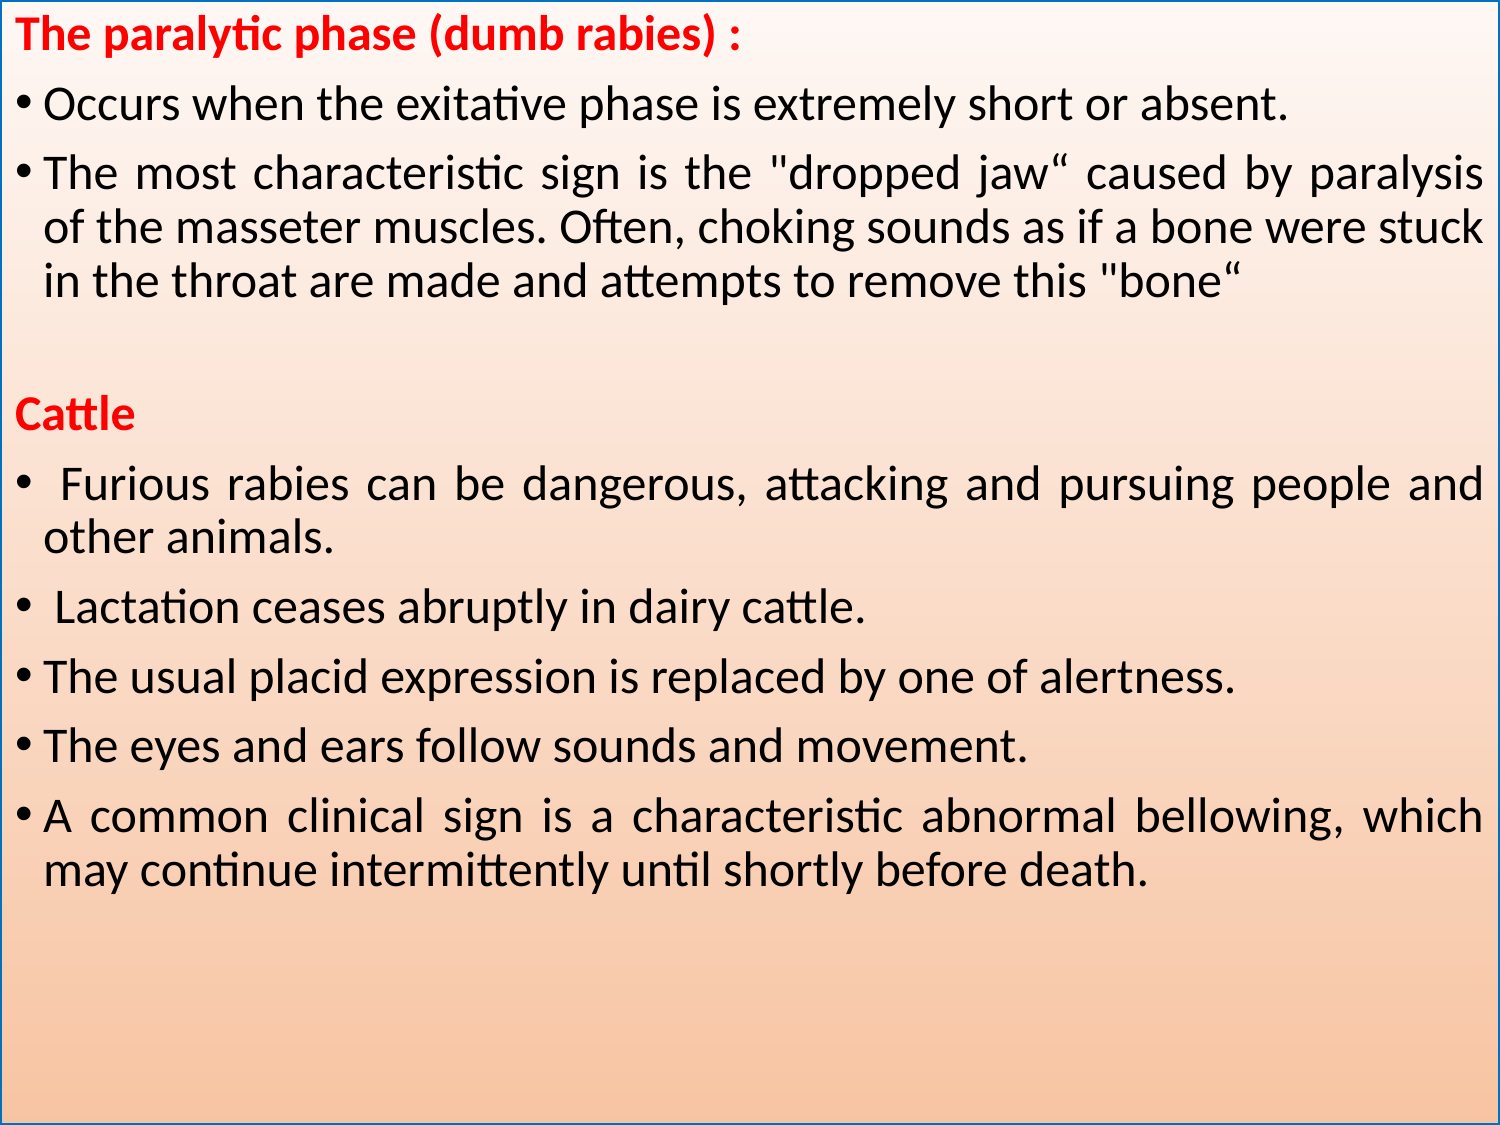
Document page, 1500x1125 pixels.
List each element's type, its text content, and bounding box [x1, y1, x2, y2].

list The paralytic phase (dumb rabies) : Occurs when the exitative phase is extremely short or absent. The most characteristic sign is the "dropped jaw“ caused by paralysis of the masseter muscles. Often, choking sounds as if a bone were stuck in the throat are made and attempts to remove this "bone“ Cattle Furious rabies can be dangerous, attacking and pursuing people and other animals. Lactation ceases abruptly in dairy cattle. The usual placid expression is replaced by one of alertness. The eyes and ears follow sounds and movement. A common clinical sign is a characteristic abnormal bellowing, which may continue intermittently until shortly before death. [0, 0, 1500, 1125]
